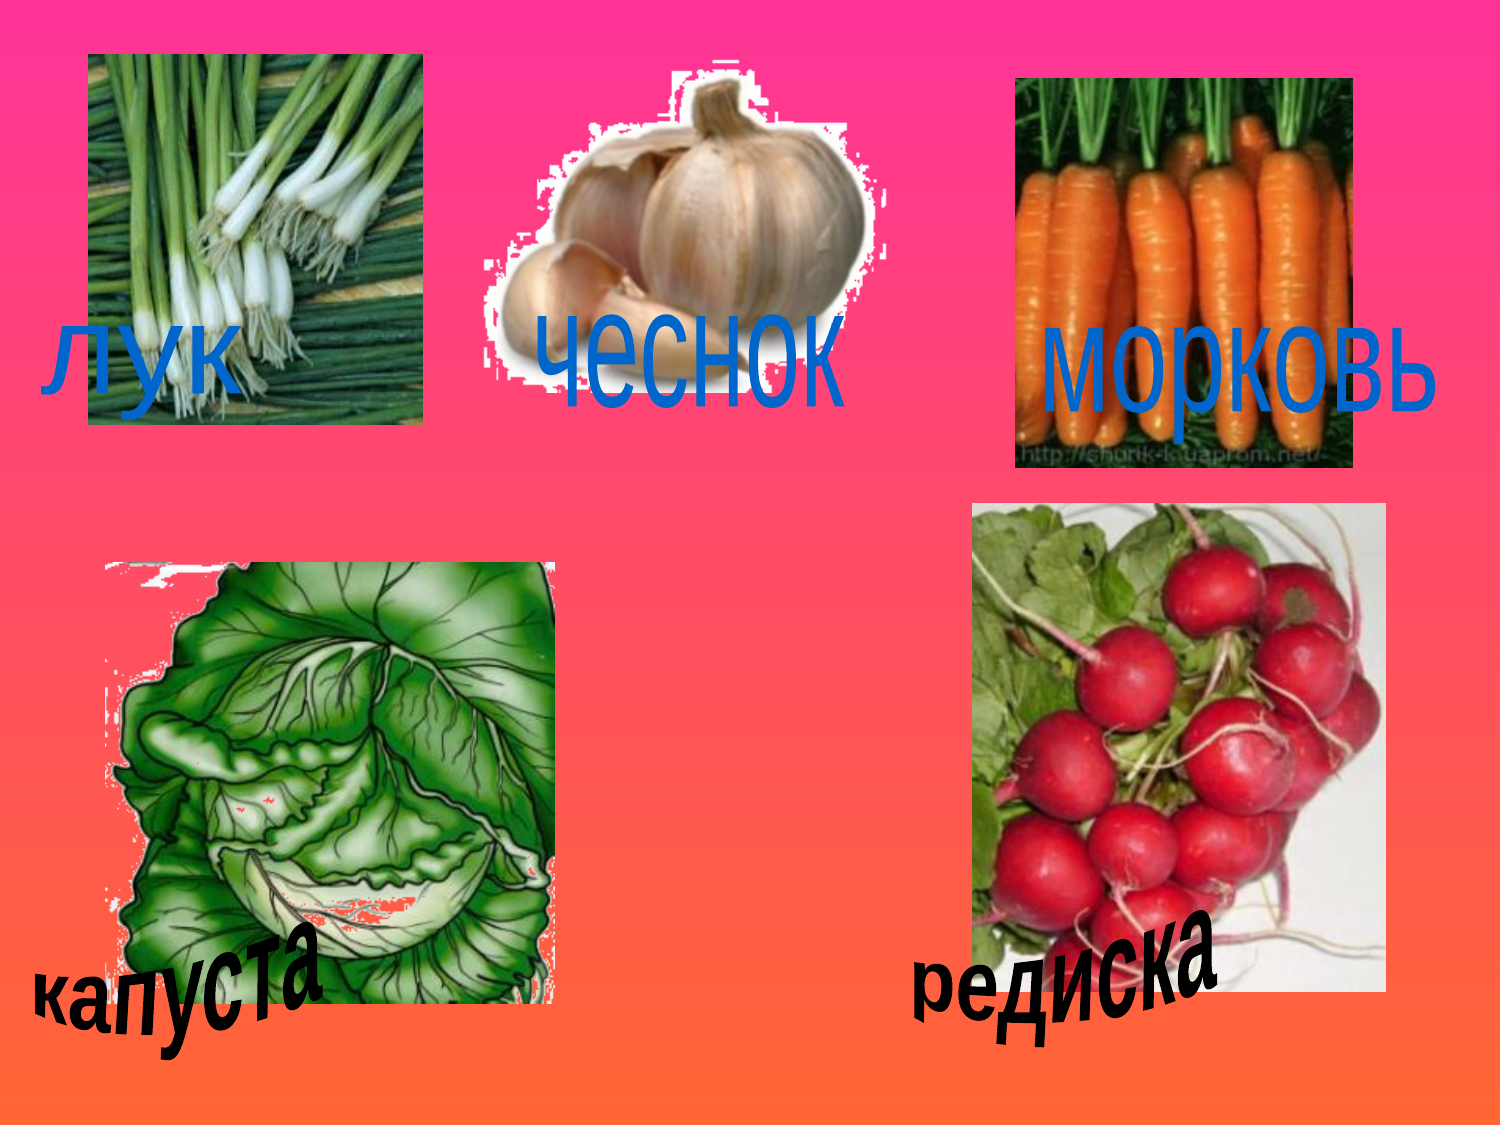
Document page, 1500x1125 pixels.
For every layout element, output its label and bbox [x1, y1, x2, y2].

picture [478, 54, 892, 393]
picture [88, 54, 423, 425]
picture [1014, 77, 1353, 468]
picture [972, 503, 1386, 992]
picture [105, 562, 555, 1004]
